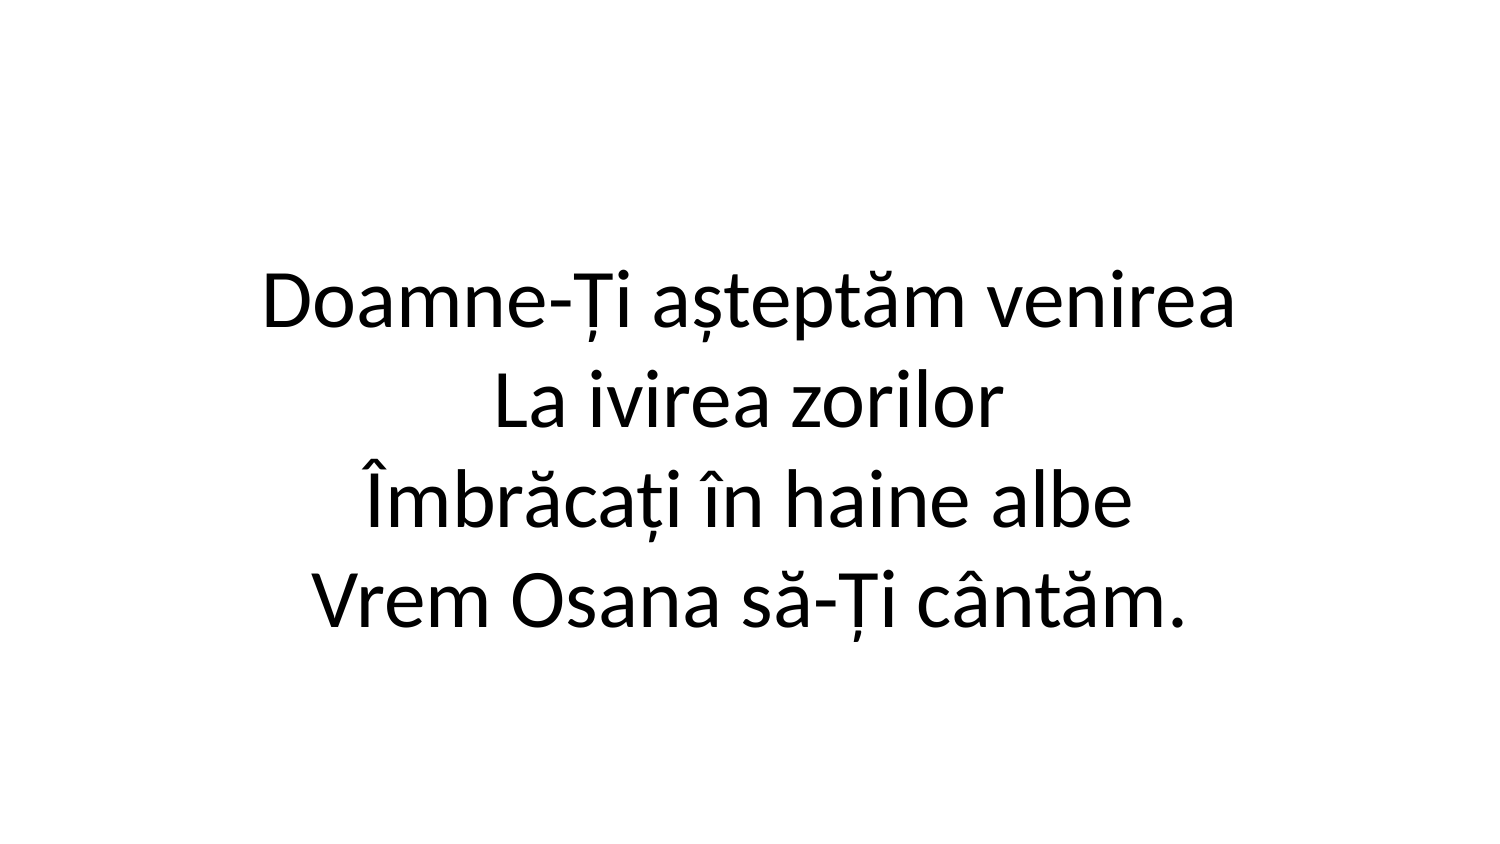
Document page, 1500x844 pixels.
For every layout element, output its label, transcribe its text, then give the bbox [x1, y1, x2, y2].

text_box Doamne-Ți așteptăm venirea La ivirea zorilor Îmbrăcați în haine albe Vrem Osana să-Ți cântăm. [246, 192, 1254, 652]
